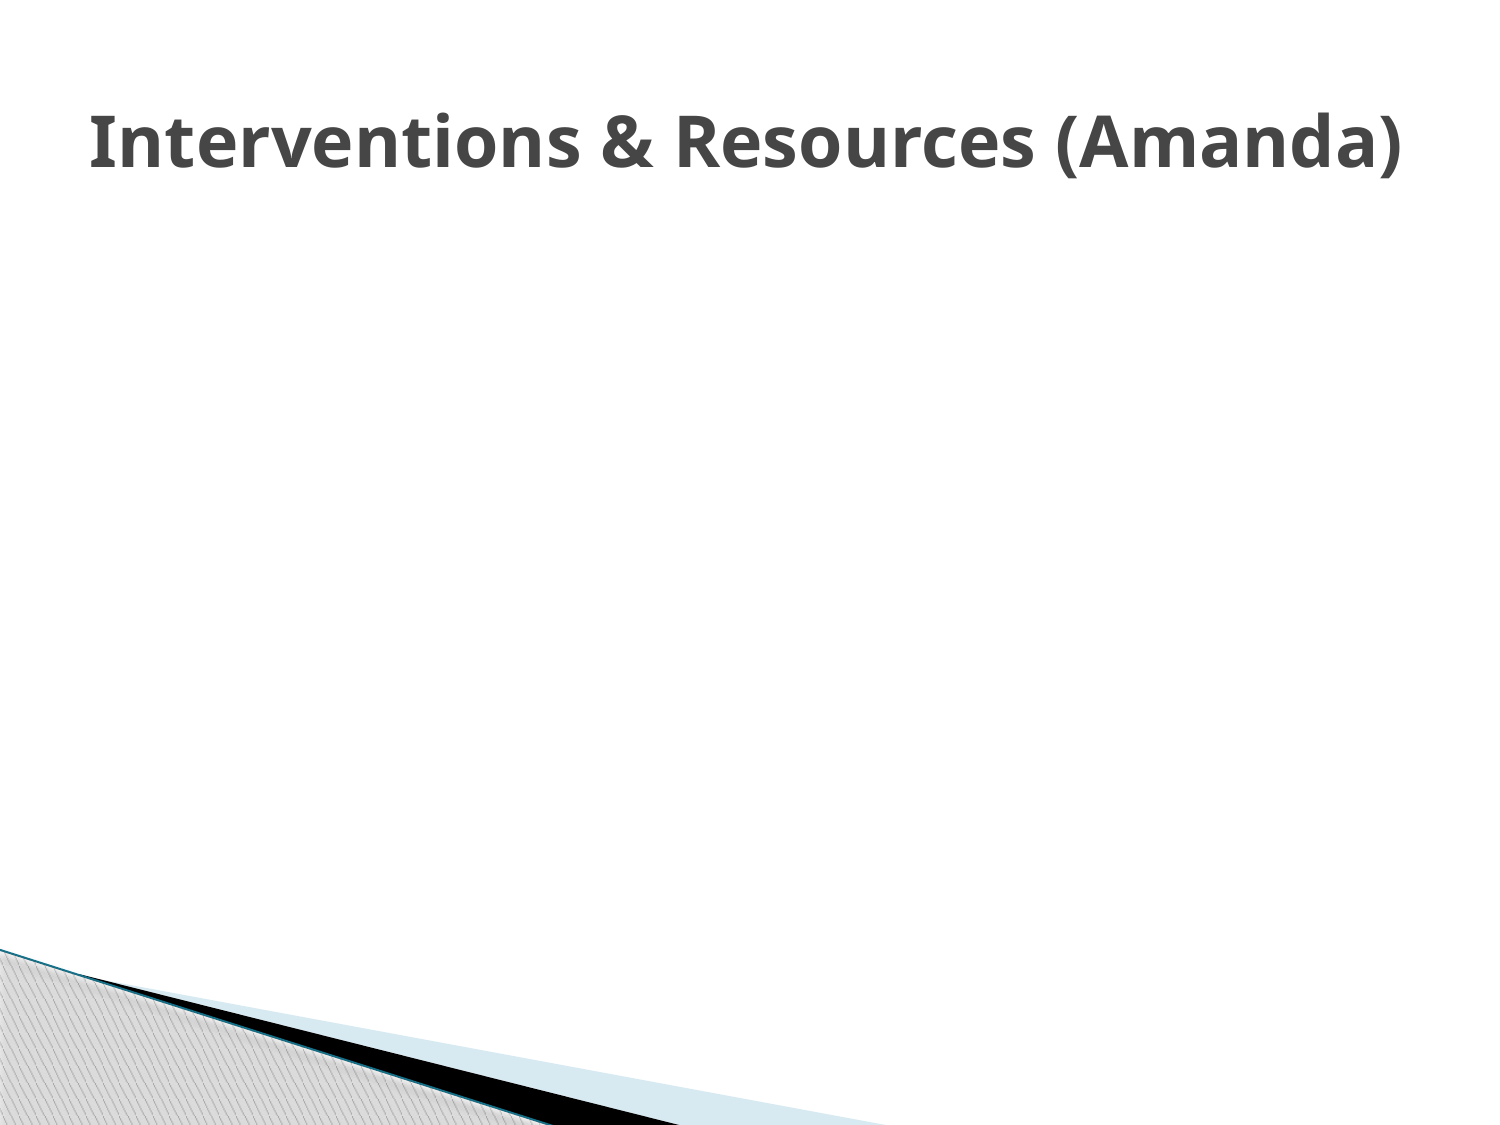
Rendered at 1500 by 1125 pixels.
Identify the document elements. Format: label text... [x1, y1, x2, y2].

title Interventions & Resources (Amanda) [75, 45, 1425, 233]
